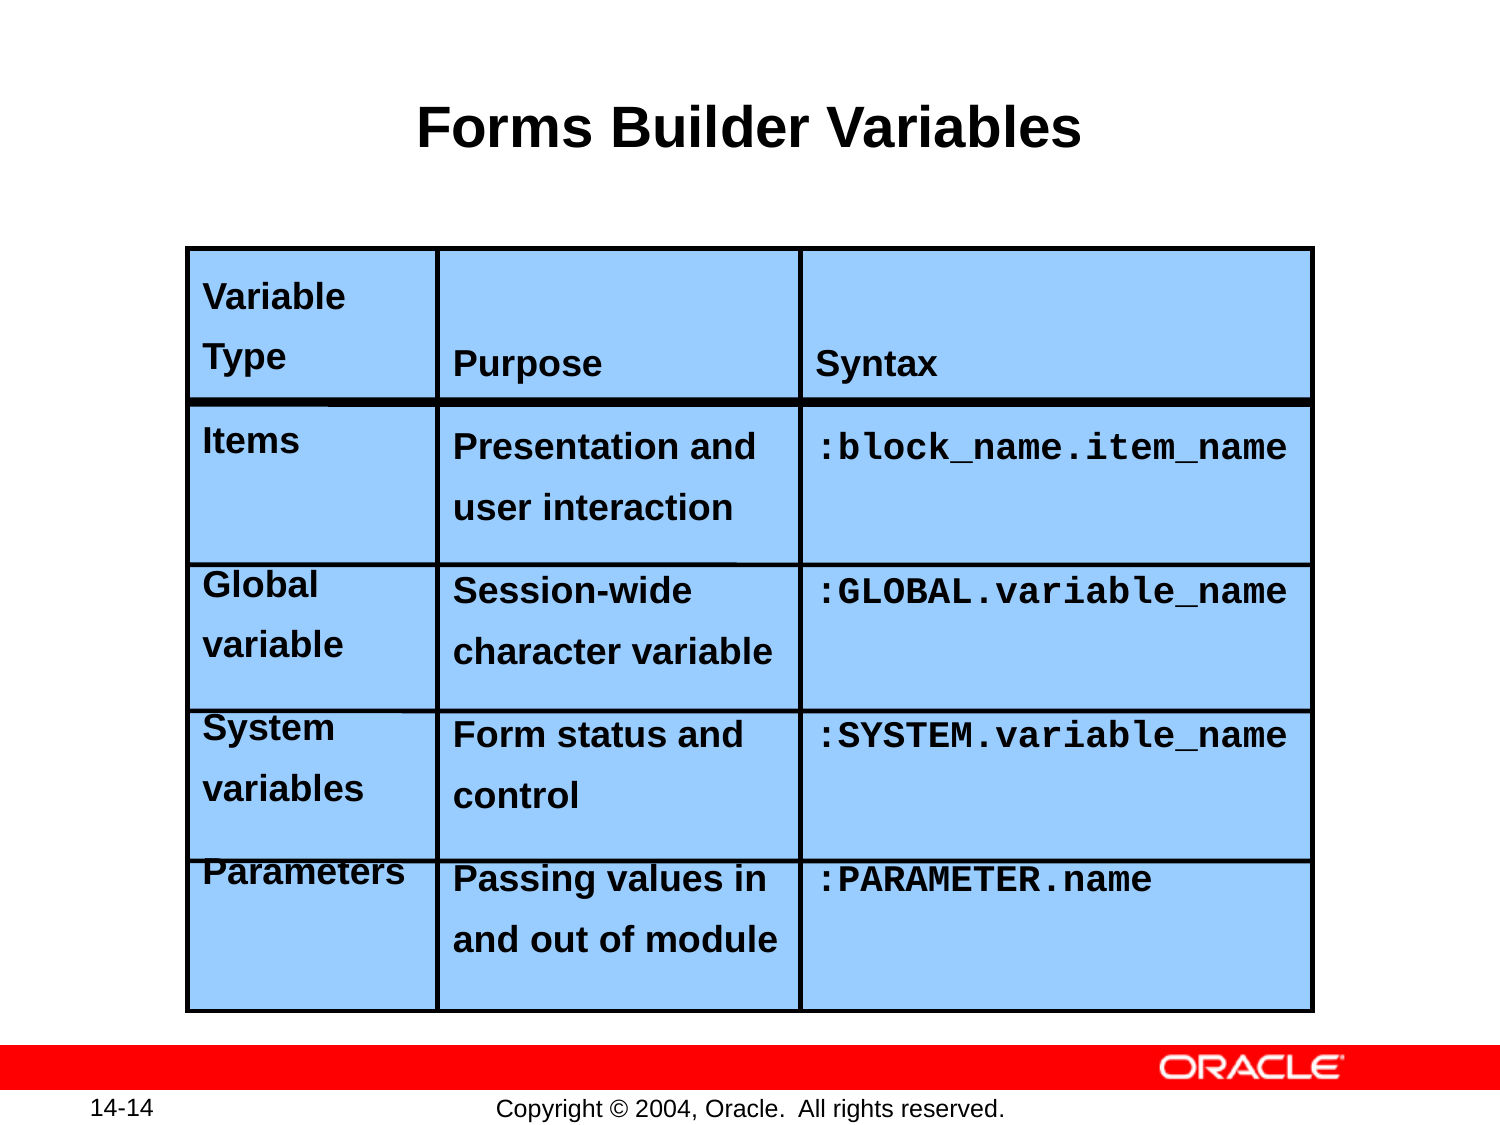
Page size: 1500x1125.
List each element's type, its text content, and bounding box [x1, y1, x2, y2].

text_box Syntax :block_name.item_name :GLOBAL.variable_name :SYSTEM.variable_name :PARAMETER.name [800, 403, 1313, 564]
text_box Syntax :block_name.item_name :GLOBAL.variable_name :SYSTEM.variable_name :PARAMETER.name [800, 861, 1313, 1011]
text_box Variable Type Items Global variable System variables Parameters [187, 711, 437, 860]
text_box Purpose Presentation and user interaction Session-wide character variable Form status and control Passing values in and out of module [437, 565, 800, 710]
text_box Variable Type Items Global variable System variables Parameters [187, 248, 437, 402]
text_box Purpose Presentation and user interaction Session-wide character variable Form status and control Passing values in and out of module [437, 861, 800, 1011]
text_box Purpose Presentation and user interaction Session-wide character variable Form status and control Passing values in and out of module [437, 711, 800, 860]
text_box Syntax :block_name.item_name :GLOBAL.variable_name :SYSTEM.variable_name :PARAMETER.name [800, 711, 1313, 860]
text_box Variable Type Items Global variable System variables Parameters [187, 861, 437, 1011]
title Forms Builder Variables [149, 87, 1351, 232]
text_box Purpose Presentation and user interaction Session-wide character variable Form status and control Passing values in and out of module [437, 403, 800, 564]
text_box Variable Type Items Global variable System variables Parameters [187, 403, 437, 564]
text_box Syntax :block_name.item_name :GLOBAL.variable_name :SYSTEM.variable_name :PARAMETER.name [800, 565, 1313, 710]
text_box Purpose Presentation and user interaction Session-wide character variable Form status and control Passing values in and out of module [437, 248, 800, 402]
text_box Variable Type Items Global variable System variables Parameters [187, 565, 437, 710]
text_box Syntax :block_name.item_name :GLOBAL.variable_name :SYSTEM.variable_name :PARAMETER.name [800, 248, 1313, 402]
